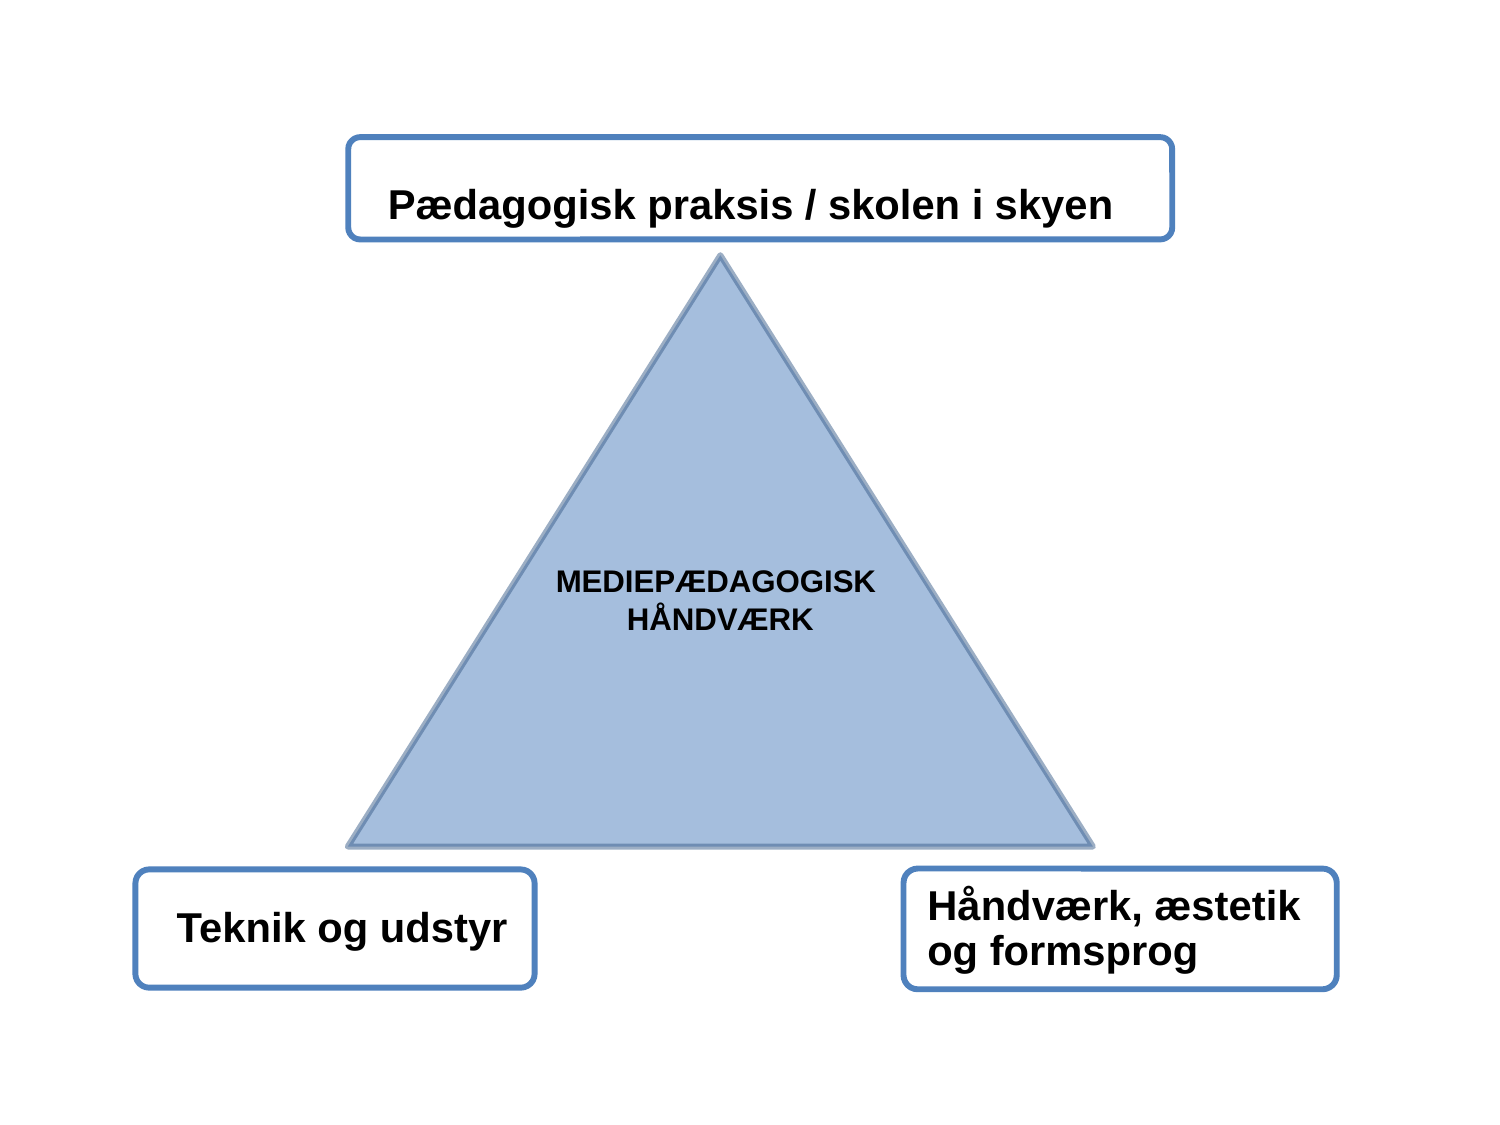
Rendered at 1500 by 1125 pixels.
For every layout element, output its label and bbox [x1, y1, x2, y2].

text_box [347, 136, 1176, 246]
text_box [1154, 866, 1337, 993]
text_box [290, 254, 1151, 1043]
text_box [135, 869, 285, 988]
